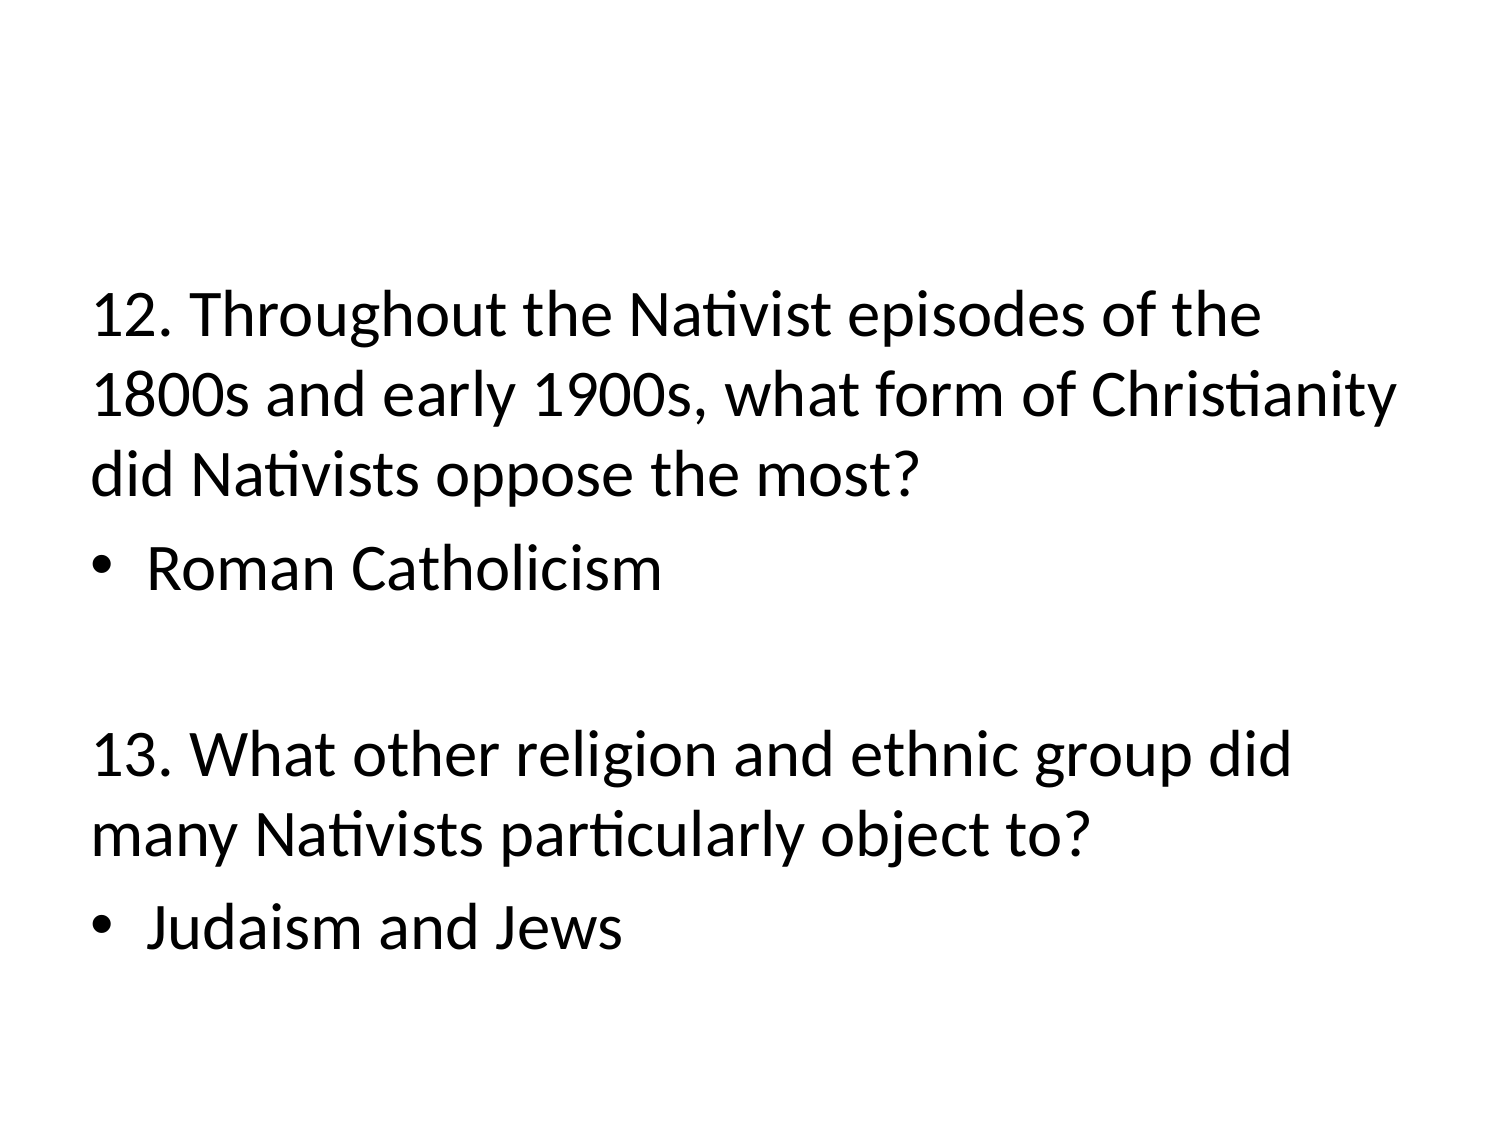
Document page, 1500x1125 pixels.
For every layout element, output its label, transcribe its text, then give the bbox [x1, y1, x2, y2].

list 12. Throughout the Nativist episodes of the 1800s and early 1900s, what form of Christianity did Nativists oppose the most? Roman Catholicism 13. What other religion and ethnic group did many Nativists particularly object to? Judaism and Jews [75, 262, 1425, 1005]
